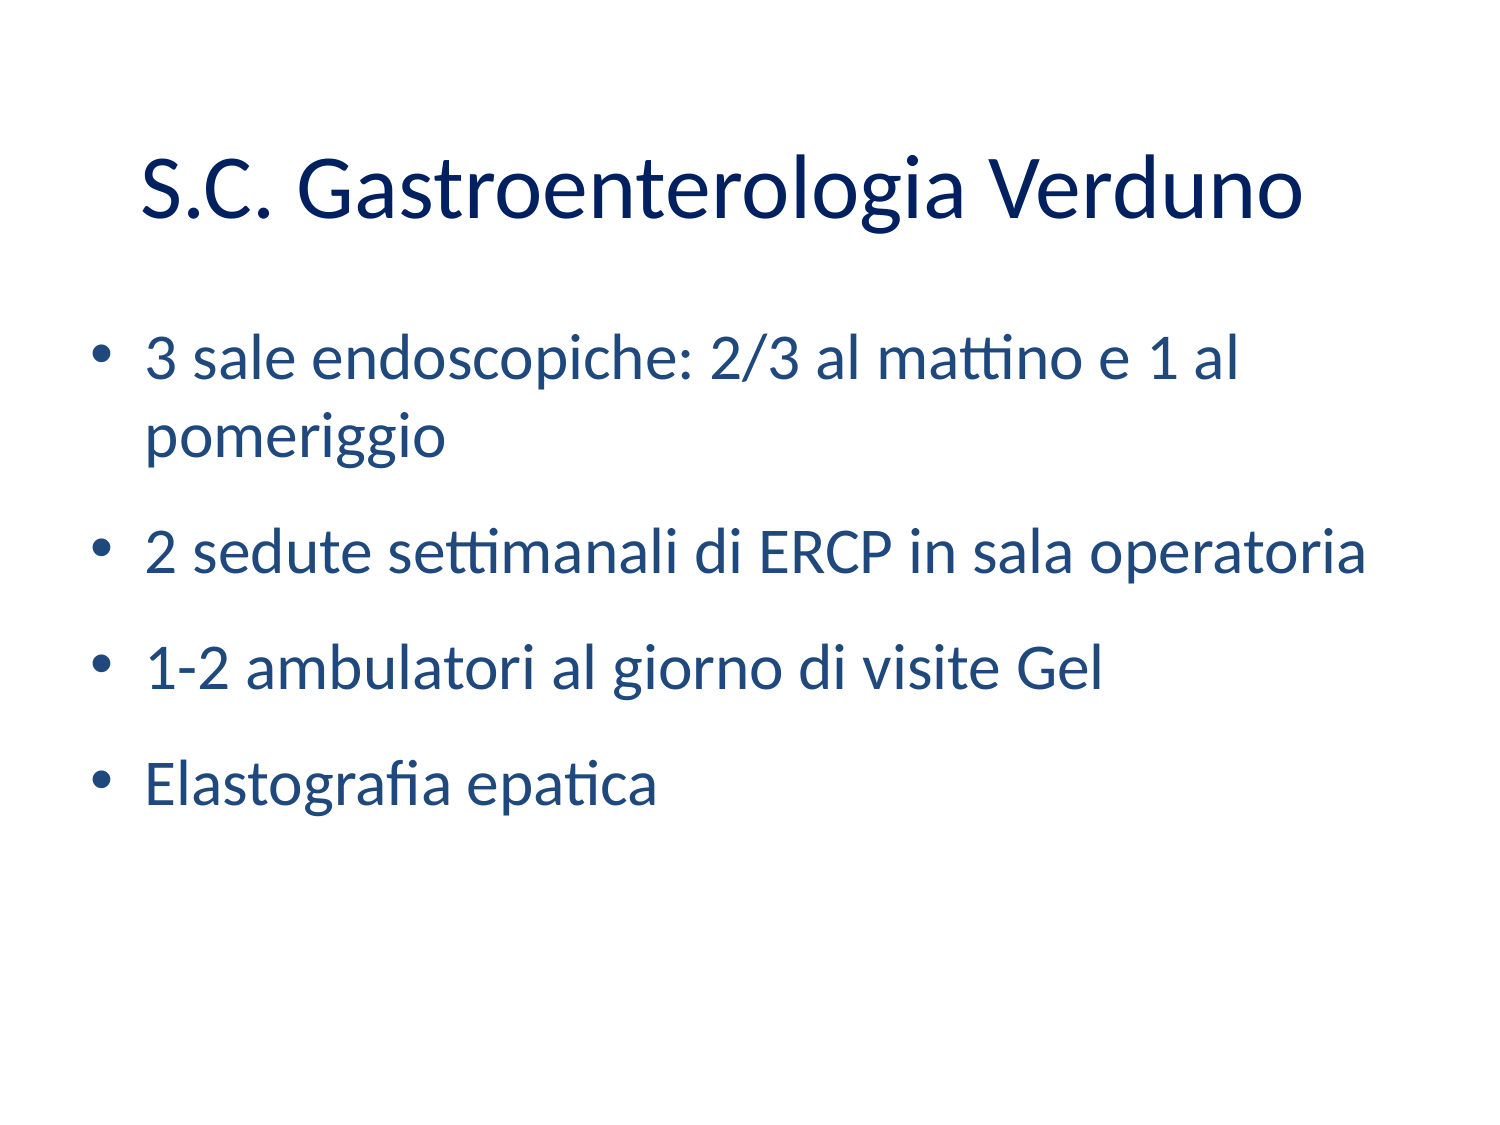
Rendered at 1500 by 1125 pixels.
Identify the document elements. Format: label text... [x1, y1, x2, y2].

list 3 sale endoscopiche: 2/3 al mattino e 1 al pomeriggio 2 sedute settimanali di ERCP in sala operatoria 1-2 ambulatori al giorno di visite Gel Elastografia epatica [74, 305, 1426, 831]
text_box S.C. Gastroenterologia Verduno [96, 61, 1372, 303]
